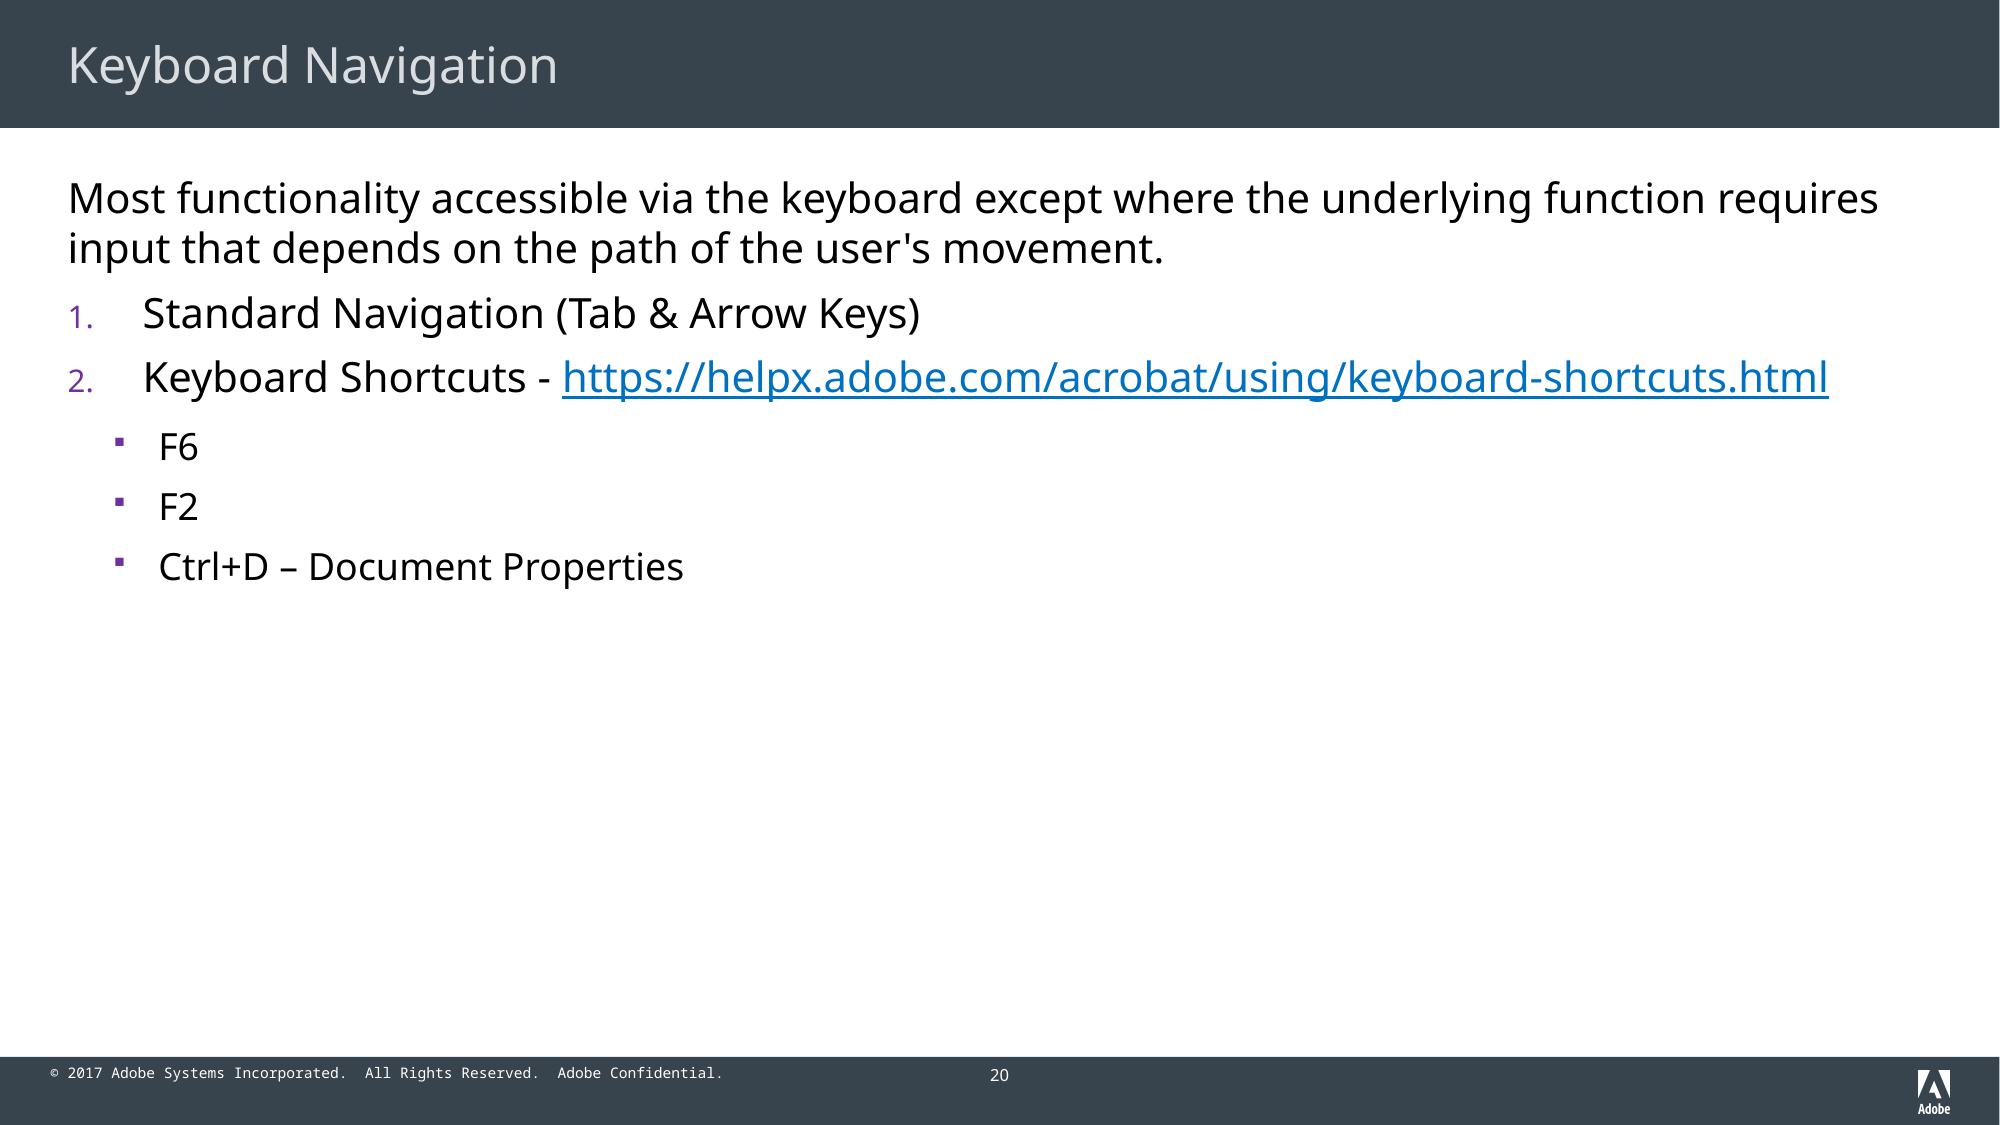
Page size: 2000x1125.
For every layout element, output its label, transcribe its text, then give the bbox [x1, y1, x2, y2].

slide_number 20 [916, 1062, 1083, 1091]
picture [1918, 1070, 1950, 1114]
title Keyboard Navigation [49, 30, 1950, 98]
list Most functionality accessible via the keyboard except where the underlying function requires input that depends on the path of the user's movement. Standard Navigation (Tab & Arrow Keys) Keyboard Shortcuts - https://helpx.adobe.com/acrobat/using/keyboard-shortcuts.html F6 F2 Ctrl+D – Document Properties [49, 162, 1950, 1013]
